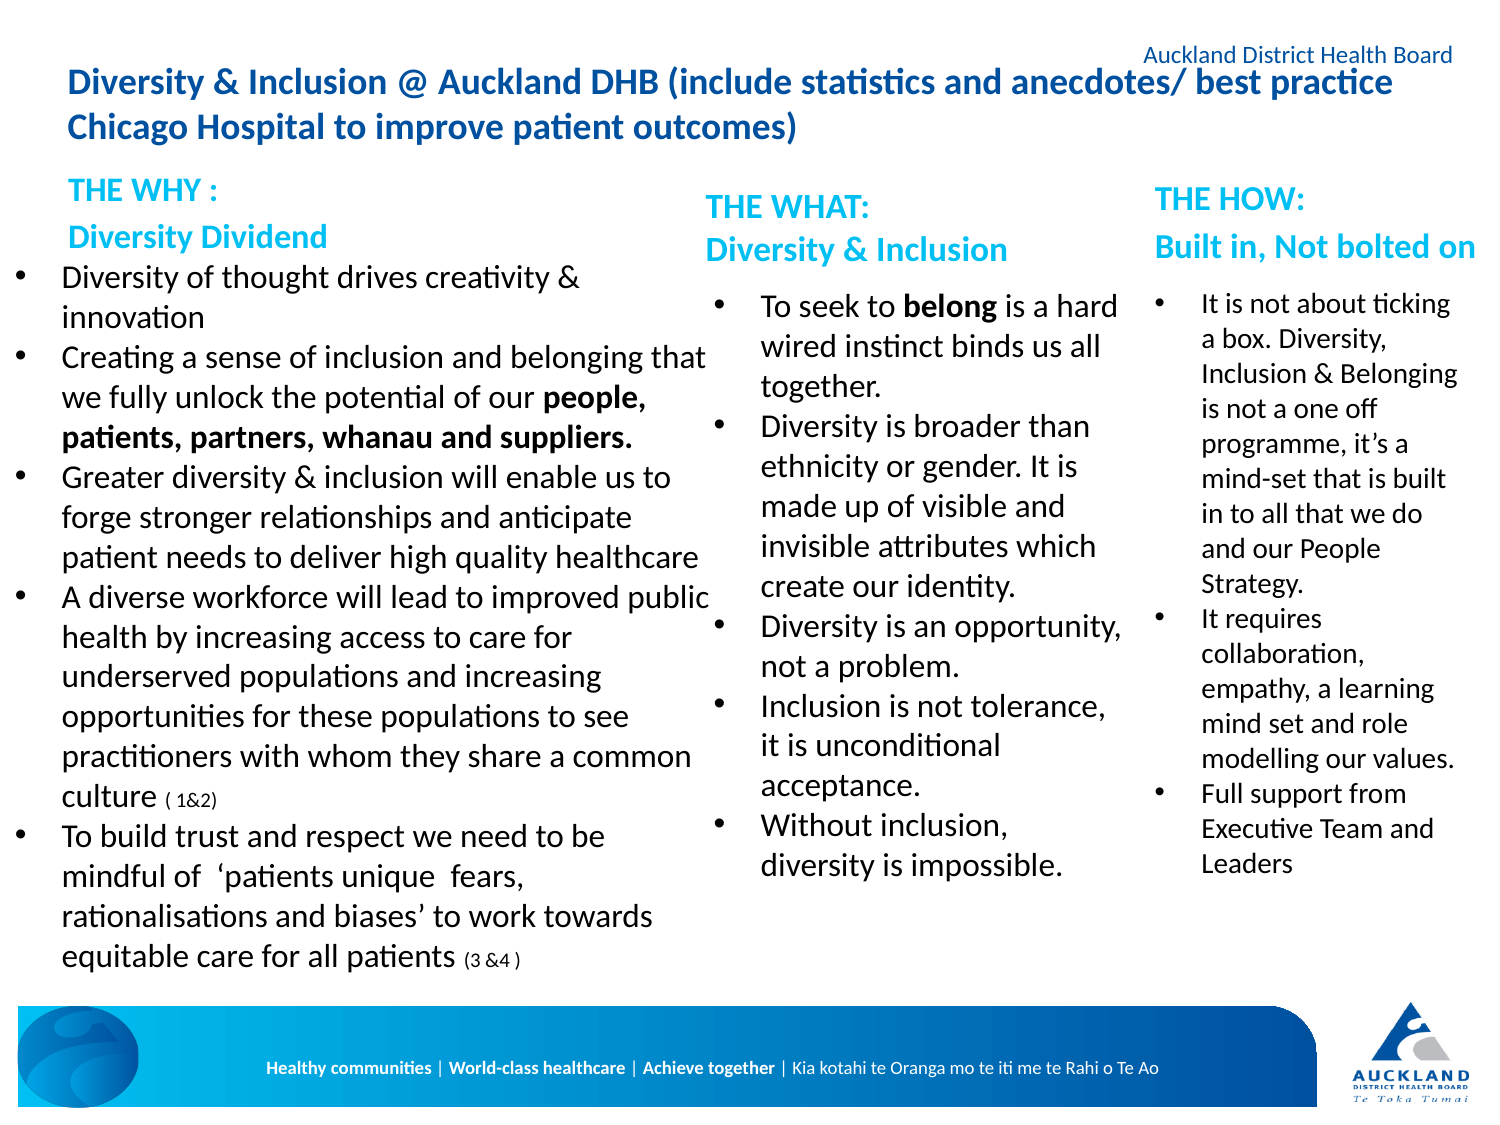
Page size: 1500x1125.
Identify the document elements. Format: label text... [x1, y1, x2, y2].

text_box To seek to belong is a hard wired instinct binds us all together. Diversity is broader than ethnicity or gender. It is made up of visible and invisible attributes which create our identity. Diversity is an opportunity, not a problem. Inclusion is not tolerance, it is unconditional acceptance. Without inclusion, diversity is impossible. [698, 277, 1140, 891]
text_box It is not about ticking a box. Diversity, Inclusion & Belonging is not a one off programme, it’s a mind-set that is built in to all that we do and our People Strategy. It requires collaboration, empathy, a learning mind set and role modelling our values. Full support from Executive Team and Leaders [1139, 277, 1483, 887]
picture [1352, 1000, 1469, 1102]
picture [75, 1097, 89, 1108]
text_box THE HOW: Built in, Not bolted on [1139, 167, 1500, 274]
text_box Diversity & Inclusion @ Auckland DHB (include statistics and anecdotes/ best practice Chicago Hospital to improve patient outcomes) [53, 49, 1436, 155]
text_box THE WHY : Diversity Dividend [53, 158, 479, 248]
picture [33, 1006, 137, 1104]
text_box Diversity of thought drives creativity & innovation Creating a sense of inclusion and belonging that we fully unlock the potential of our people, patients, partners, whanau and suppliers. Greater diversity & inclusion will enable us to forge stronger relationships and anticipate patient needs to deliver high quality healthcare A diverse workforce will lead to improved public health by increasing access to care for underserved populations and increasing opportunities for these populations to see practitioners with whom they share a common culture ( 1&2) To build trust and respect we need to be mindful of ‘patients unique fears, rationalisations and biases’ to work towards equitable care for all patients (3 &4 ) [0, 248, 727, 982]
text_box THE WHAT: Diversity & Inclusion [690, 176, 1106, 276]
